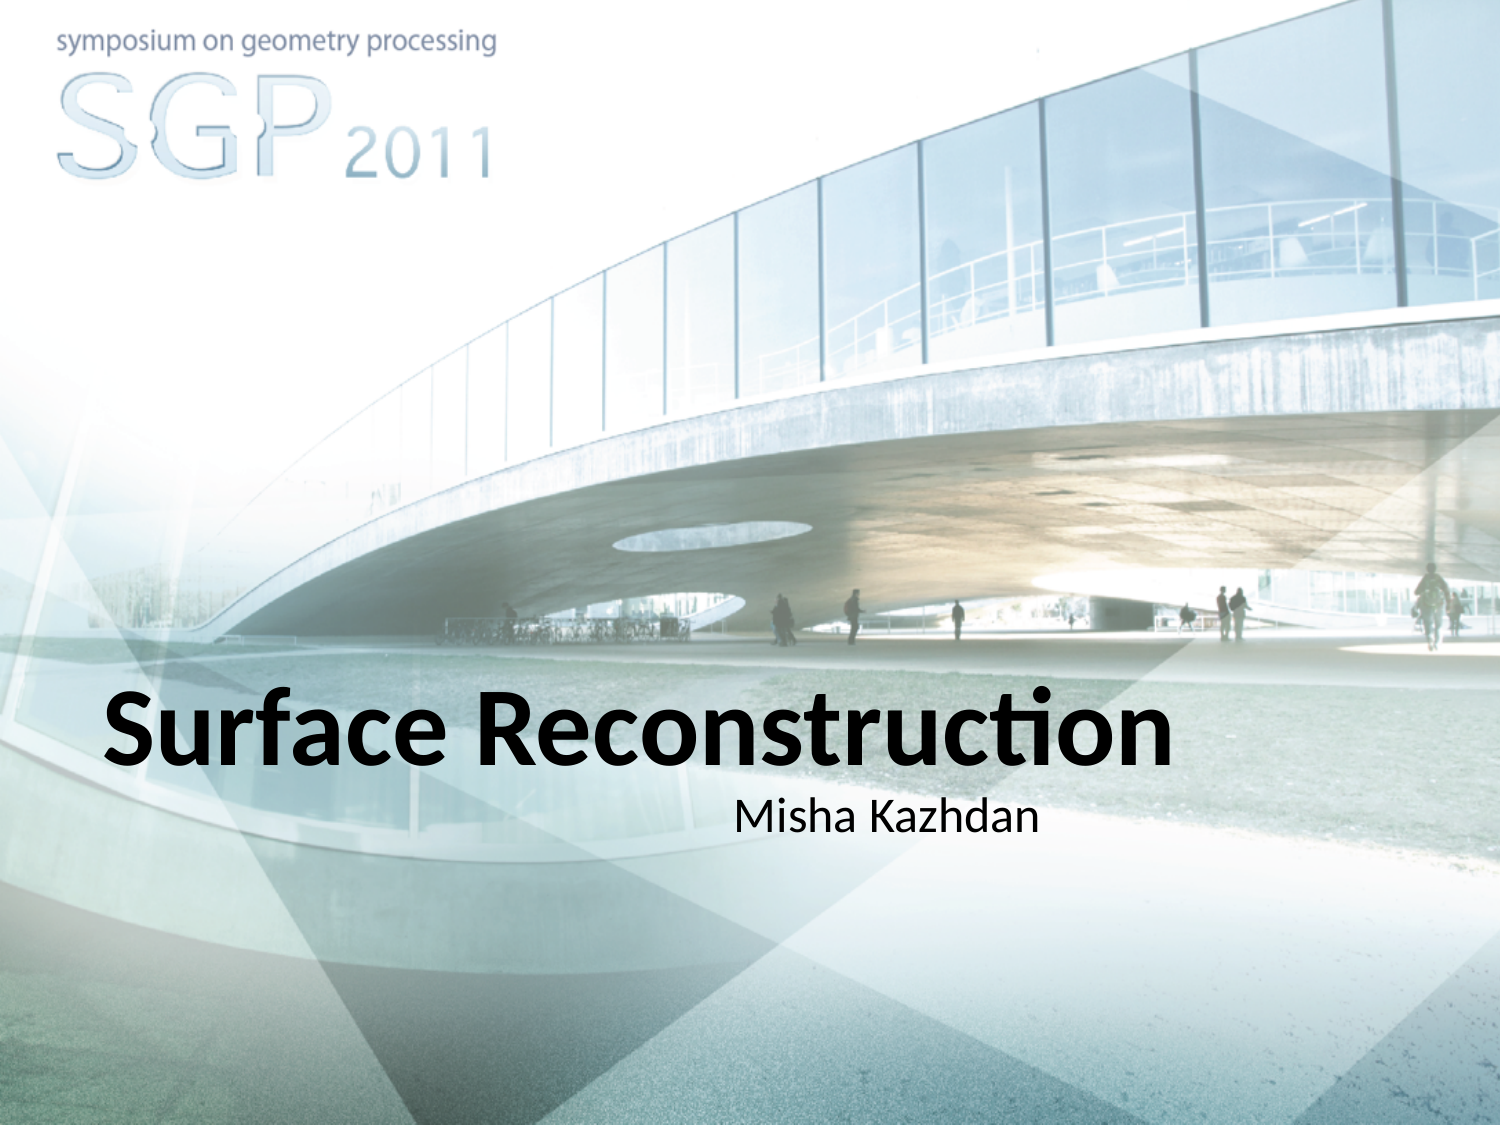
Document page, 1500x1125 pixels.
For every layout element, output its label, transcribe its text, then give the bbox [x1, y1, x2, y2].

title Surface Reconstruction [87, 600, 1363, 842]
picture [0, 0, 1500, 1125]
subtitle Misha Kazhdan [362, 774, 1413, 1063]
